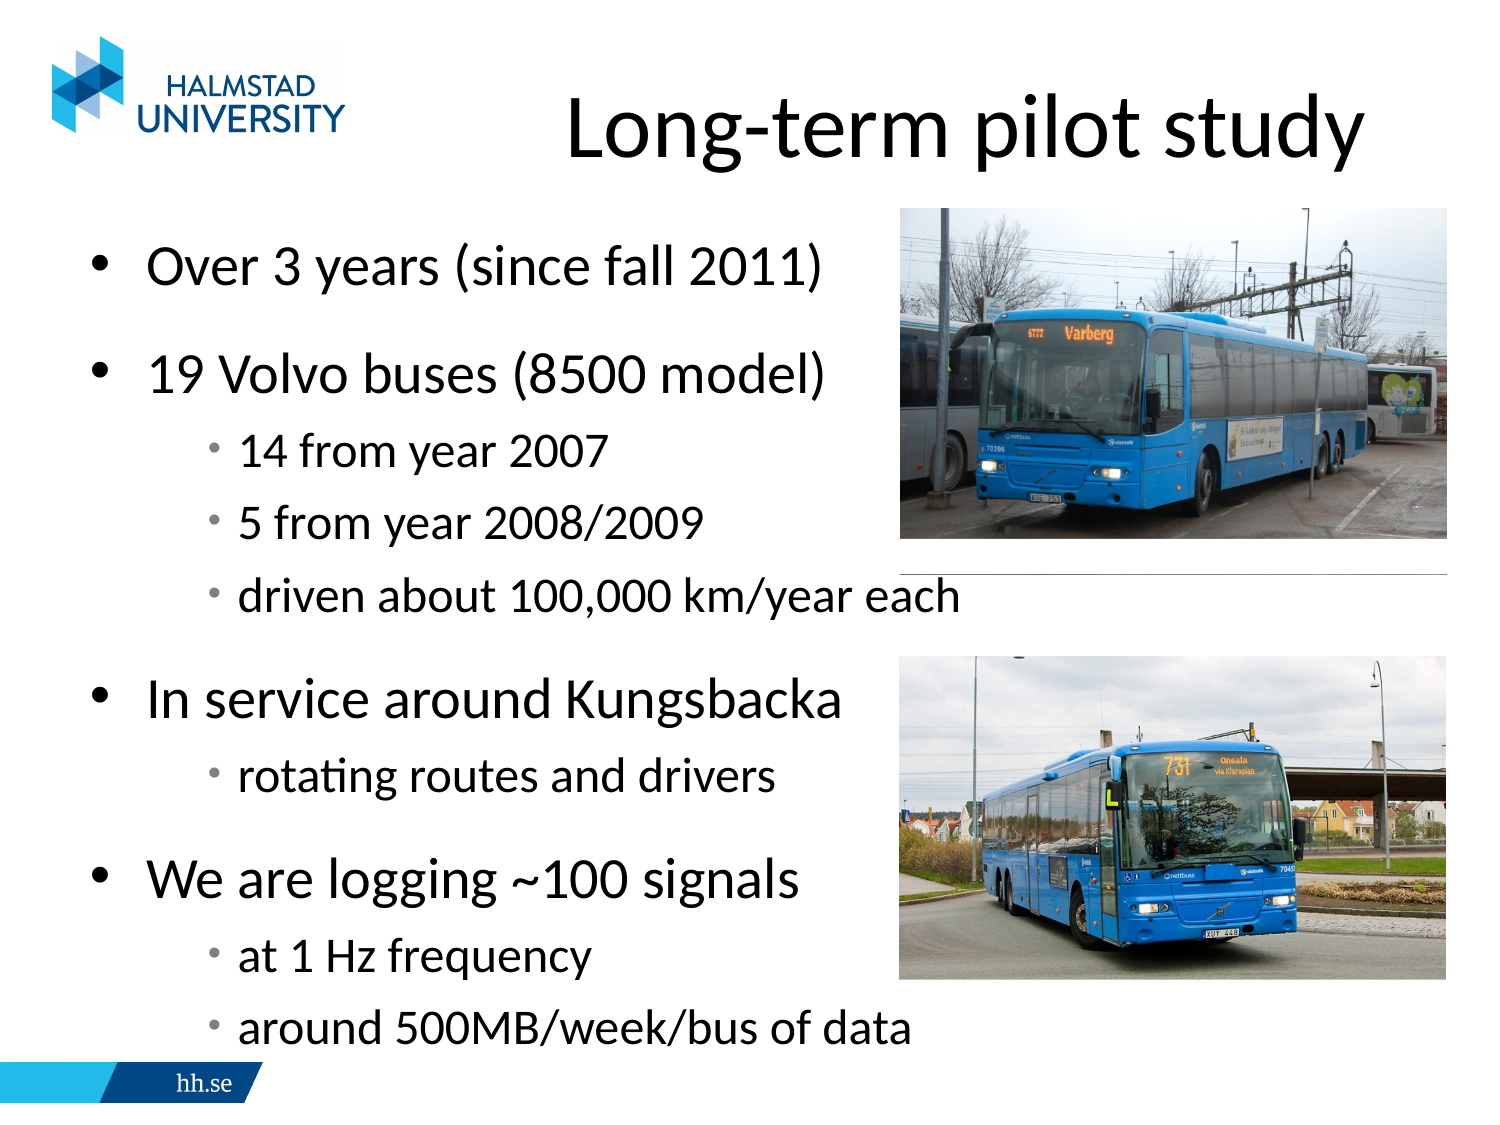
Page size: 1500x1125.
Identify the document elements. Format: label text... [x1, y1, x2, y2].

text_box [897, 207, 1448, 575]
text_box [897, 656, 1448, 1018]
picture [52, 36, 345, 133]
list Over 3 years (since fall 2011) 19 Volvo buses (8500 model) 14 from year 2007 5 from year 2008/2009 driven about 100,000 km/year each In service around Kungsbacka rotating routes and drivers We are logging ~100 signals at 1 Hz frequency around 500MB/week/bus of data` [75, 219, 1425, 1071]
title Long-term pilot study [507, 58, 1425, 219]
picture [0, 1062, 263, 1103]
